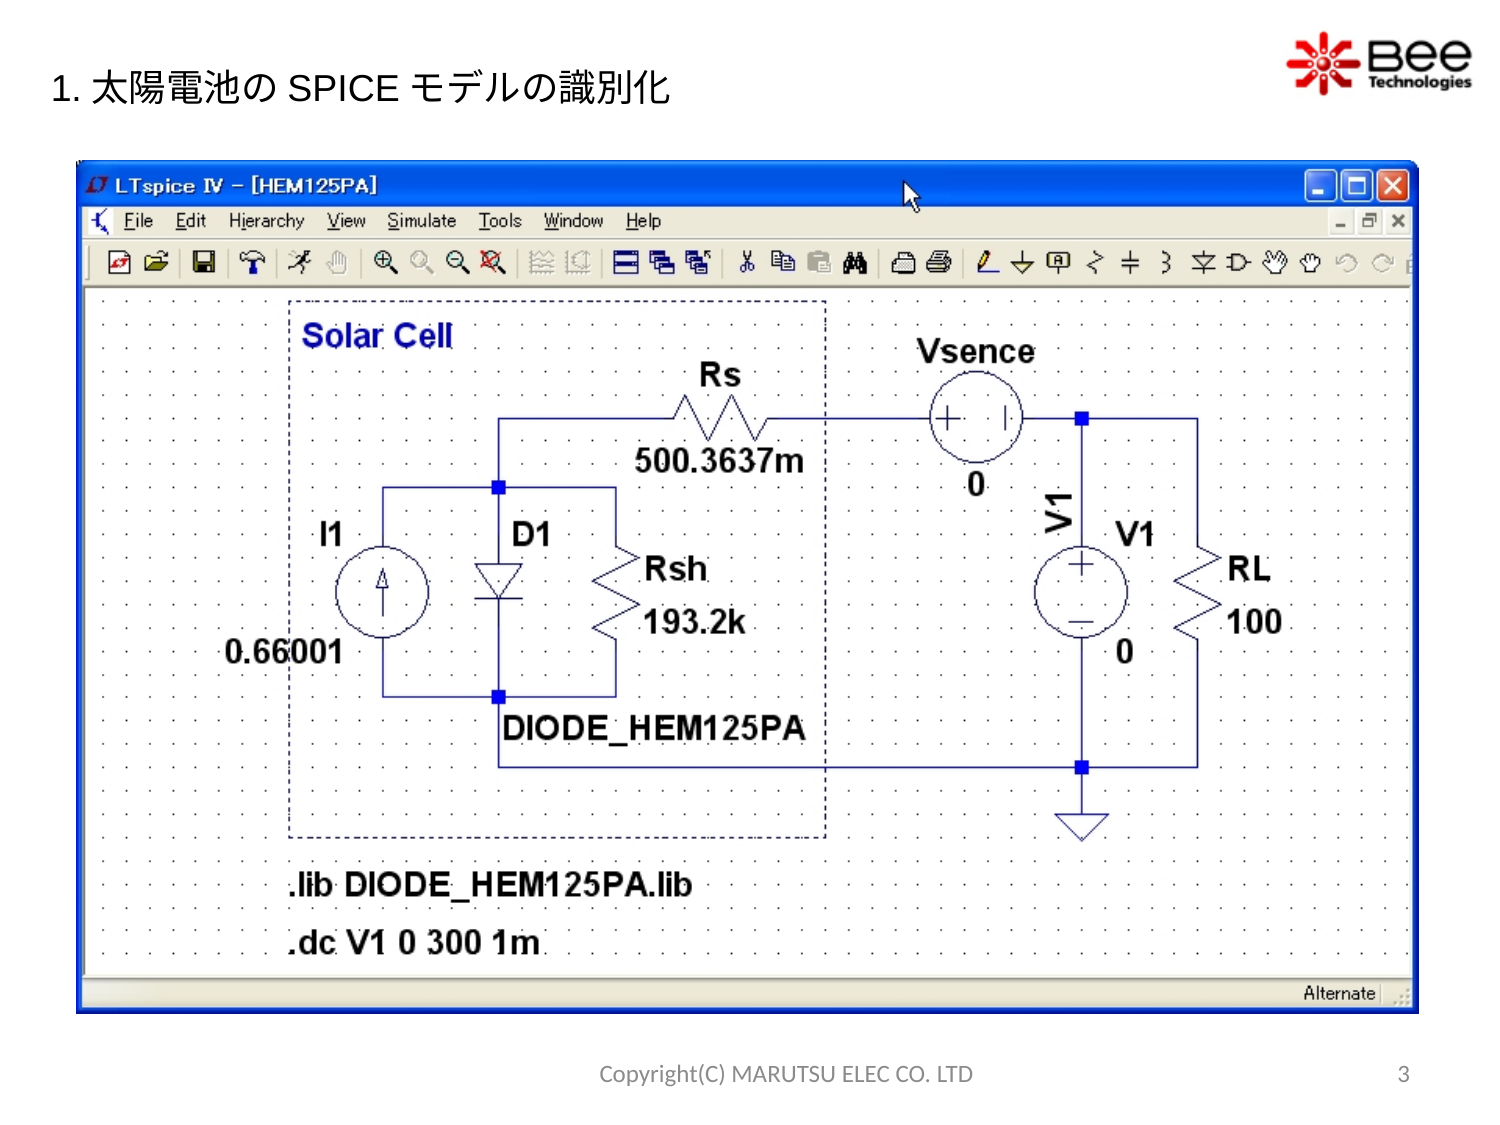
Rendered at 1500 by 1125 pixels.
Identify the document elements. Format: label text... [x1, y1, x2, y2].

picture [1280, 23, 1477, 105]
picture [76, 160, 1420, 1015]
footer Copyright(C) MARUTSU ELEC CO. LTD [363, 1042, 1211, 1103]
text_box 1.太陽電池のSPICEモデルの識別化 [36, 56, 687, 117]
slide_number 3 [1211, 1042, 1425, 1103]
